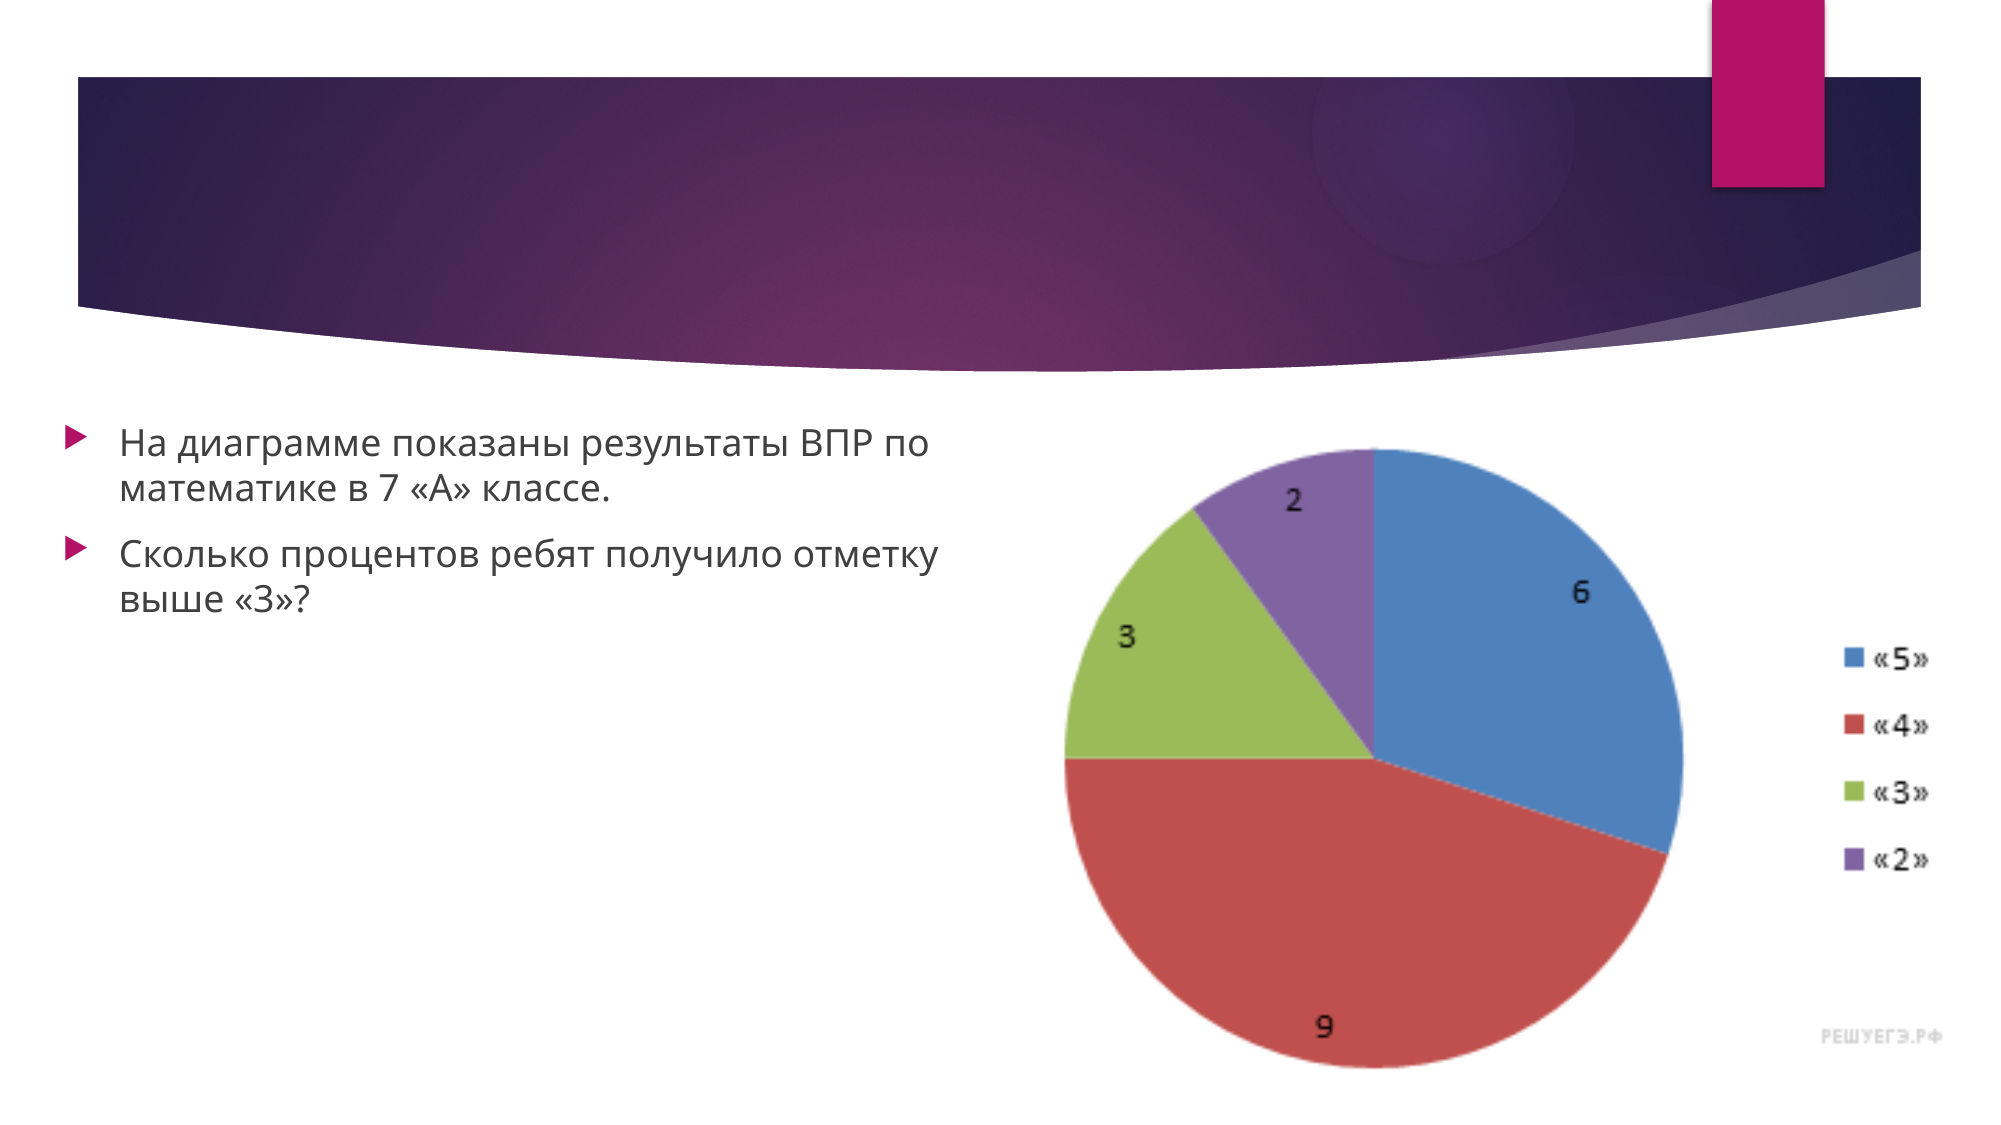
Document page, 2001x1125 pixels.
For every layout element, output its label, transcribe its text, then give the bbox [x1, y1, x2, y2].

list На диаграмме показаны результаты ВПР по математике в 7 «А» классе. Сколько процентов ребят получило отметку выше «3»? [47, 411, 926, 973]
picture [932, 392, 1954, 1111]
